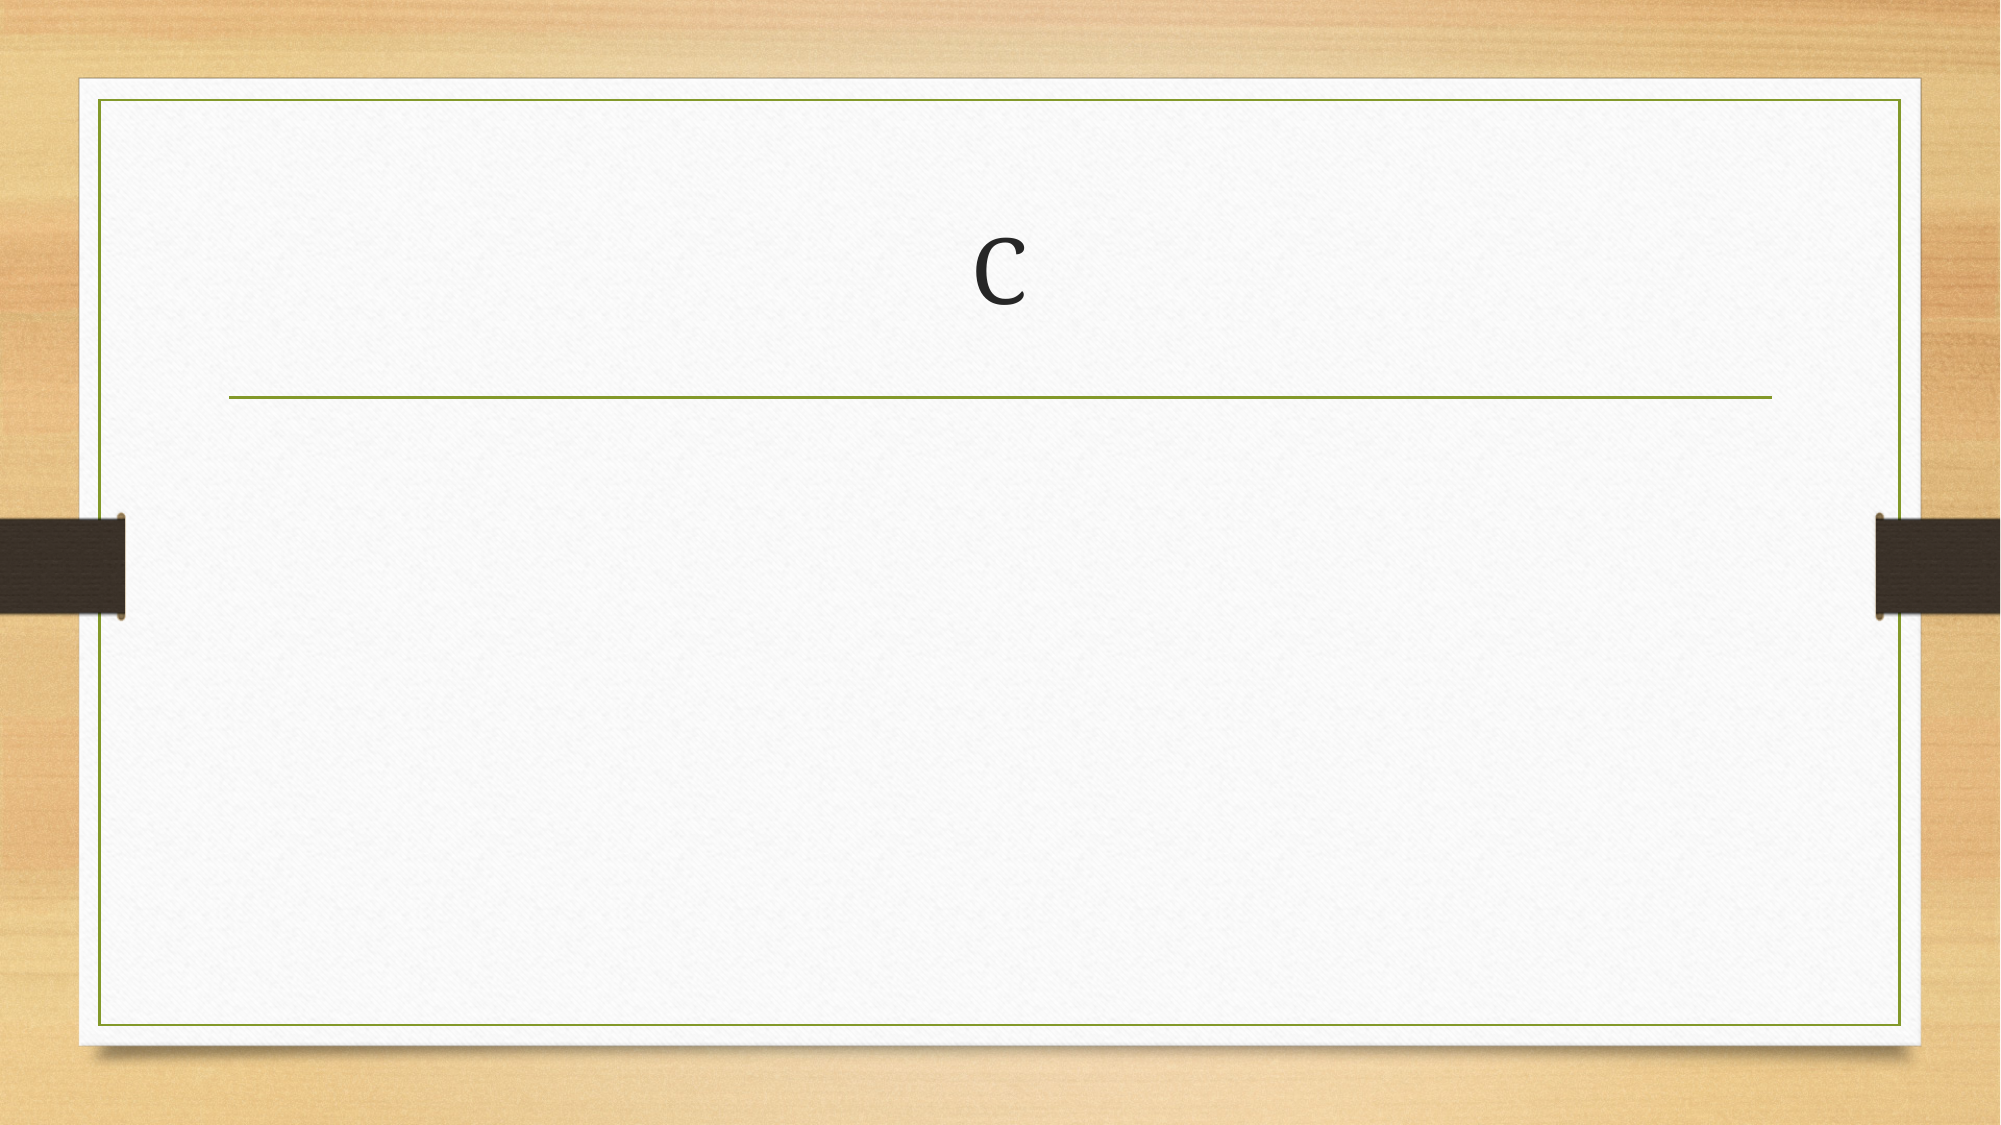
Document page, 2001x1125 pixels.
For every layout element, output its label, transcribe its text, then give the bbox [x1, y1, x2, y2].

title C [212, 161, 1788, 375]
picture [0, 0, 2001, 1125]
